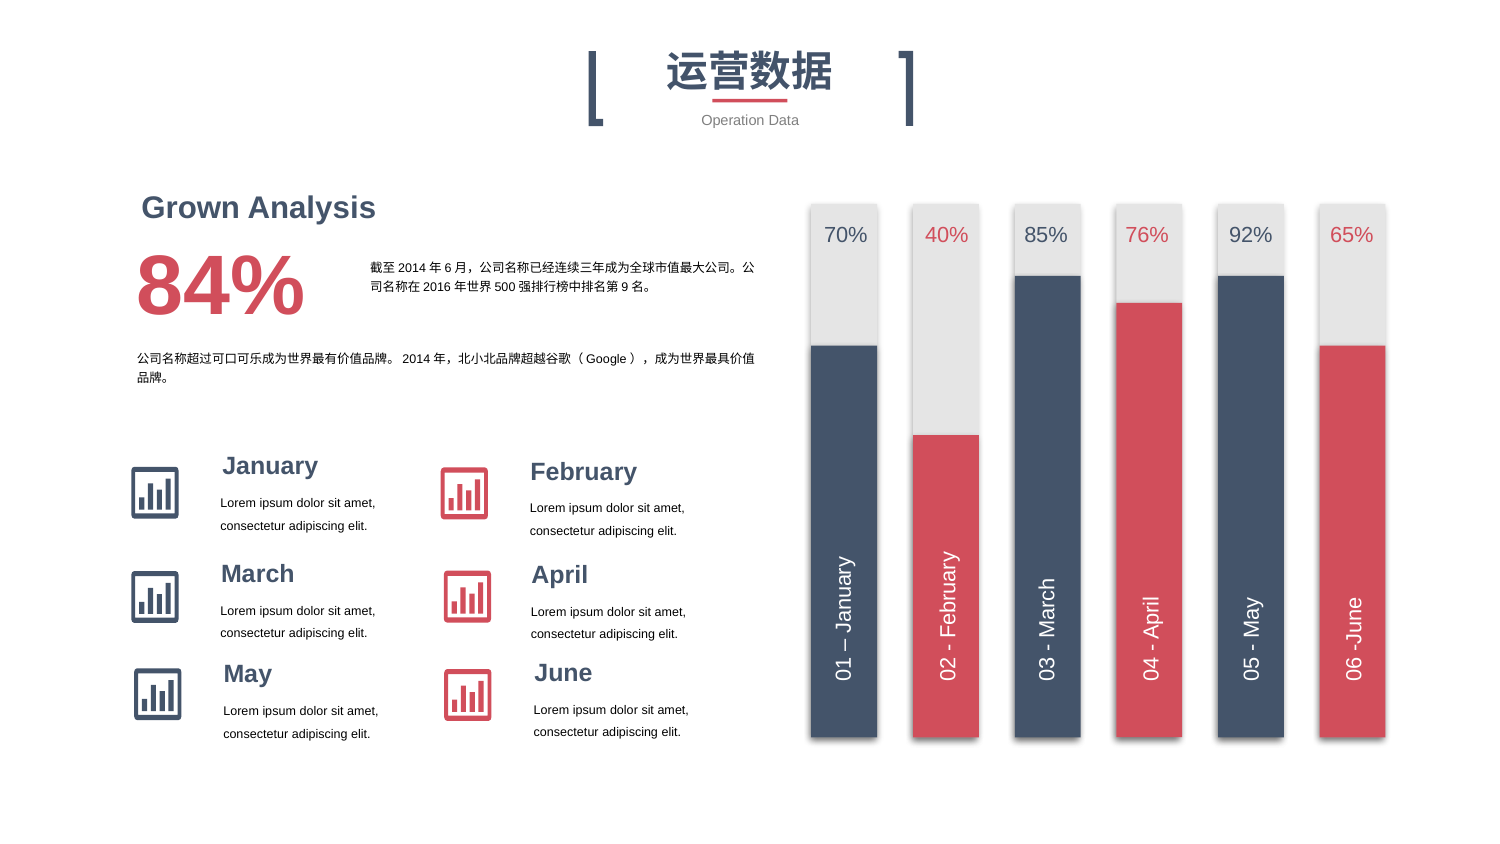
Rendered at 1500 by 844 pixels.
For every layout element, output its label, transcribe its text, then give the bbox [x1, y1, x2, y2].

text_box Lorem ipsum dolor sit amet, consectetur adipiscing elit. [205, 587, 428, 648]
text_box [997, 203, 1095, 738]
text_box [444, 669, 492, 721]
text_box 运营数据 [575, 37, 925, 94]
text_box Lorem ipsum dolor sit amet, consectetur adipiscing elit. [518, 687, 741, 747]
text_box February [515, 447, 653, 485]
text_box June [519, 649, 608, 687]
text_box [898, 203, 996, 738]
text_box [443, 570, 492, 623]
text_box [131, 571, 179, 623]
text_box Lorem ipsum dolor sit amet, consectetur adipiscing elit. [515, 485, 737, 546]
text_box Lorem ipsum dolor sit amet, consectetur adipiscing elit. [208, 688, 430, 749]
text_box [440, 467, 488, 520]
text_box 公司名称超过可口可乐成为世界最有价值品牌。2014年，北小北品牌超越谷歌（Google），成为世界最具价值品牌。 [122, 339, 776, 393]
text_box [131, 466, 179, 519]
text_box March [206, 549, 310, 587]
text_box Lorem ipsum dolor sit amet, consectetur adipiscing elit. [205, 480, 428, 541]
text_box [588, 50, 914, 127]
text_box April [516, 550, 604, 588]
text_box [1303, 203, 1401, 738]
text_box 84% [122, 223, 322, 339]
text_box [134, 668, 182, 721]
text_box January [207, 442, 334, 480]
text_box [1098, 203, 1196, 738]
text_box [797, 203, 895, 738]
text_box Operation Data [575, 94, 925, 136]
text_box May [208, 650, 288, 688]
text_box Lorem ipsum dolor sit amet, consectetur adipiscing elit. [516, 588, 738, 649]
text_box 截至2014年6月，公司名称已经连续三年成为全球市值最大公司。公司名称在2016年世界500强排行榜中排名第9名。 [355, 247, 776, 302]
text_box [1202, 203, 1300, 738]
text_box Grown Analysis [126, 179, 392, 232]
